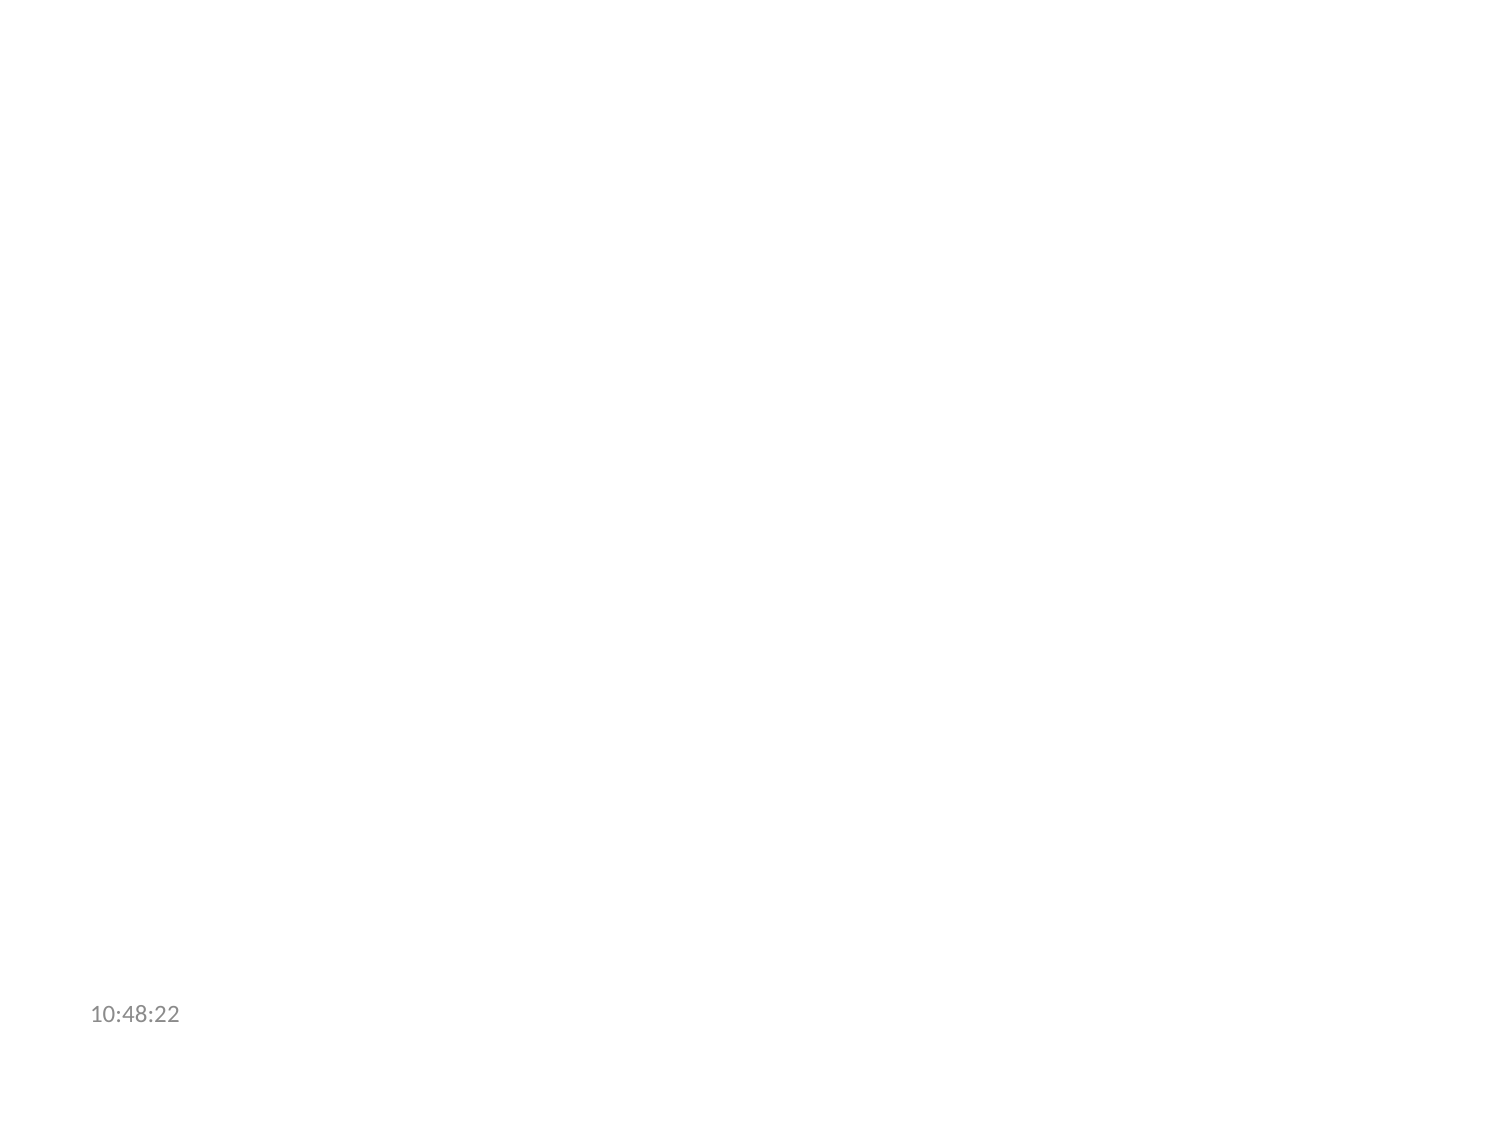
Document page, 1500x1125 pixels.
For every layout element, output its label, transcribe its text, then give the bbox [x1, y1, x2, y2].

text_box 15:35:09 [75, 982, 425, 1043]
